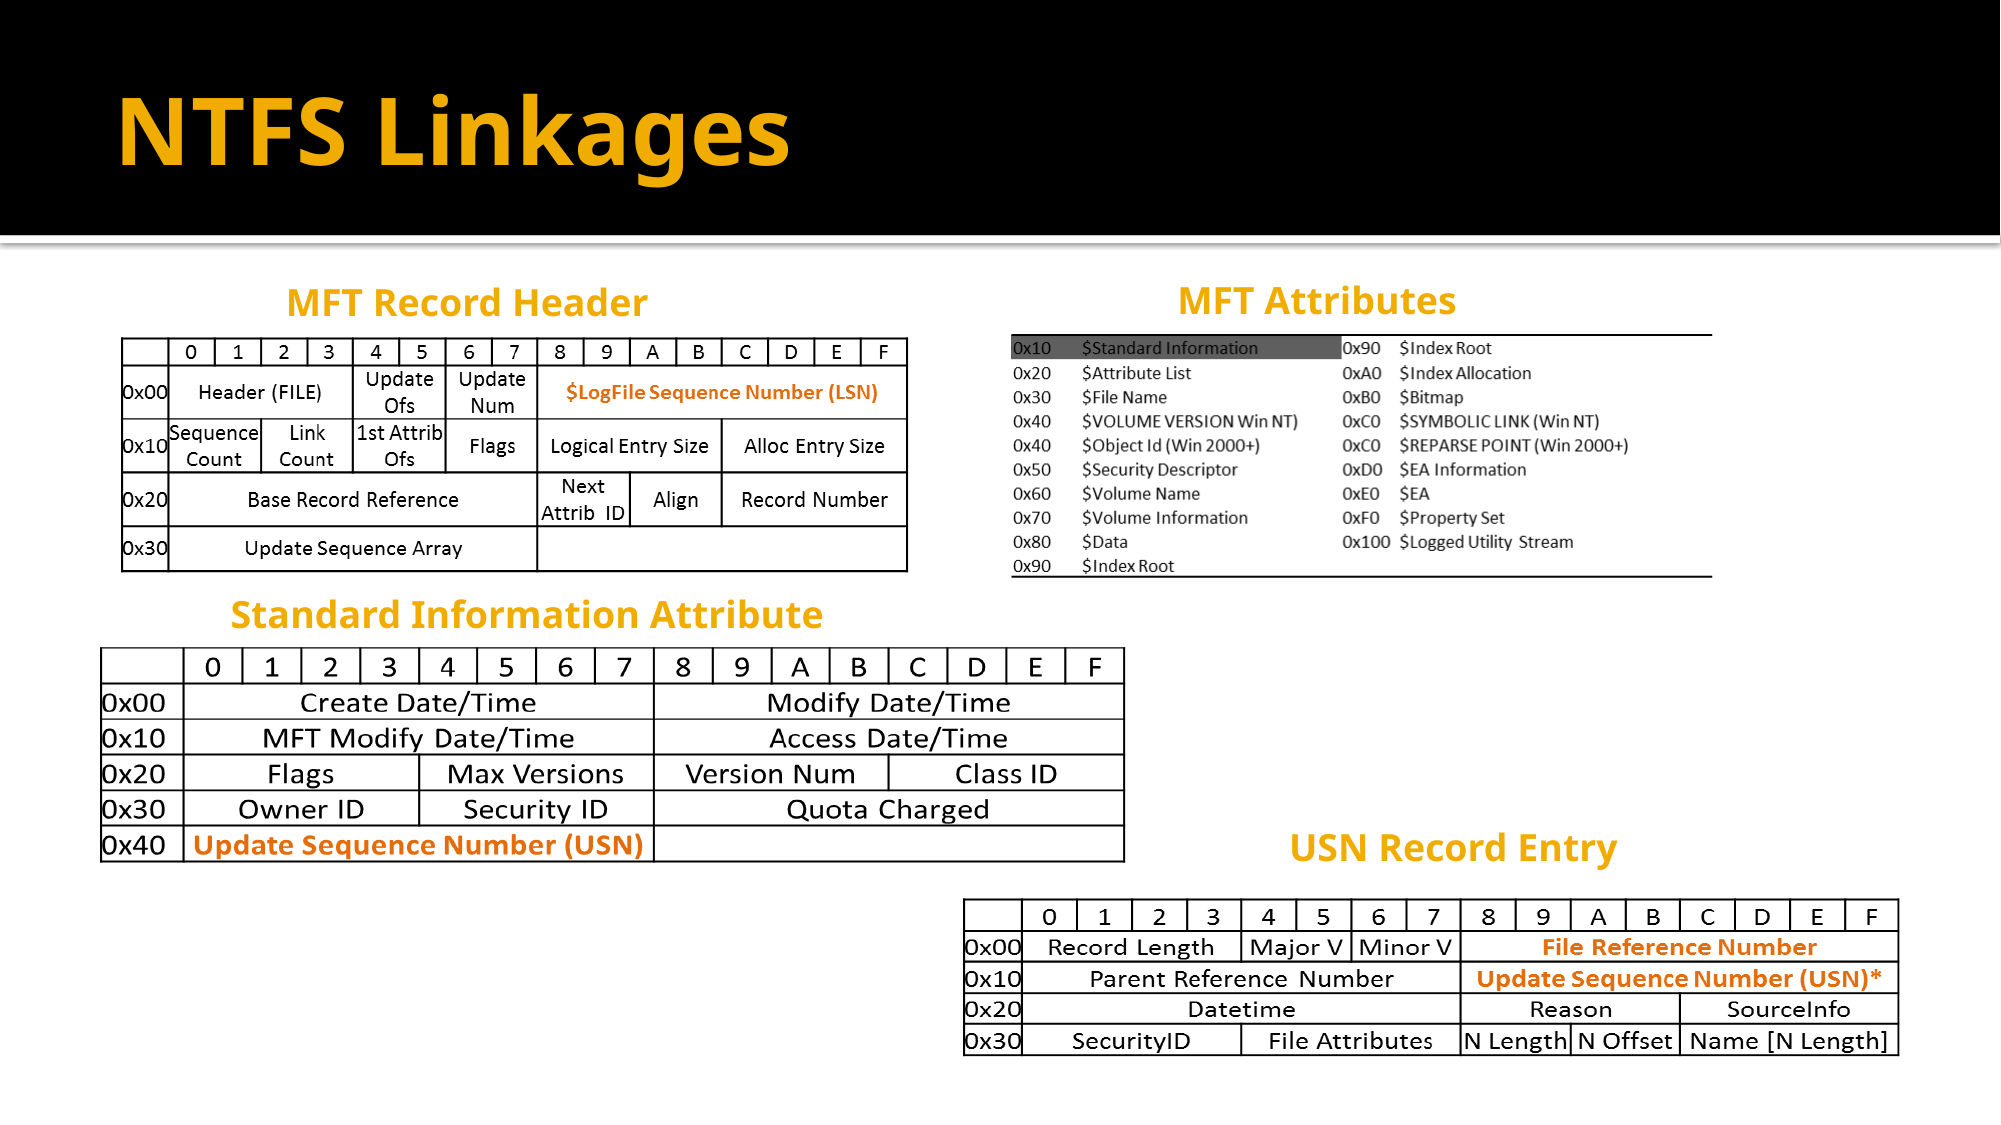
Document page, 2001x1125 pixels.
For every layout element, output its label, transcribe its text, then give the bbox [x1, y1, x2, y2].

picture [962, 891, 1900, 1070]
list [1011, 330, 1714, 589]
text_box MFT Attributes [1162, 270, 1473, 329]
text_box USN Record Entry [1274, 816, 1633, 877]
picture [99, 639, 1126, 880]
text_box MFT Record Header [271, 272, 664, 328]
picture [120, 330, 909, 574]
text_box Standard Information Attribute [215, 583, 840, 637]
title NTFS Linkages [99, 25, 1900, 231]
